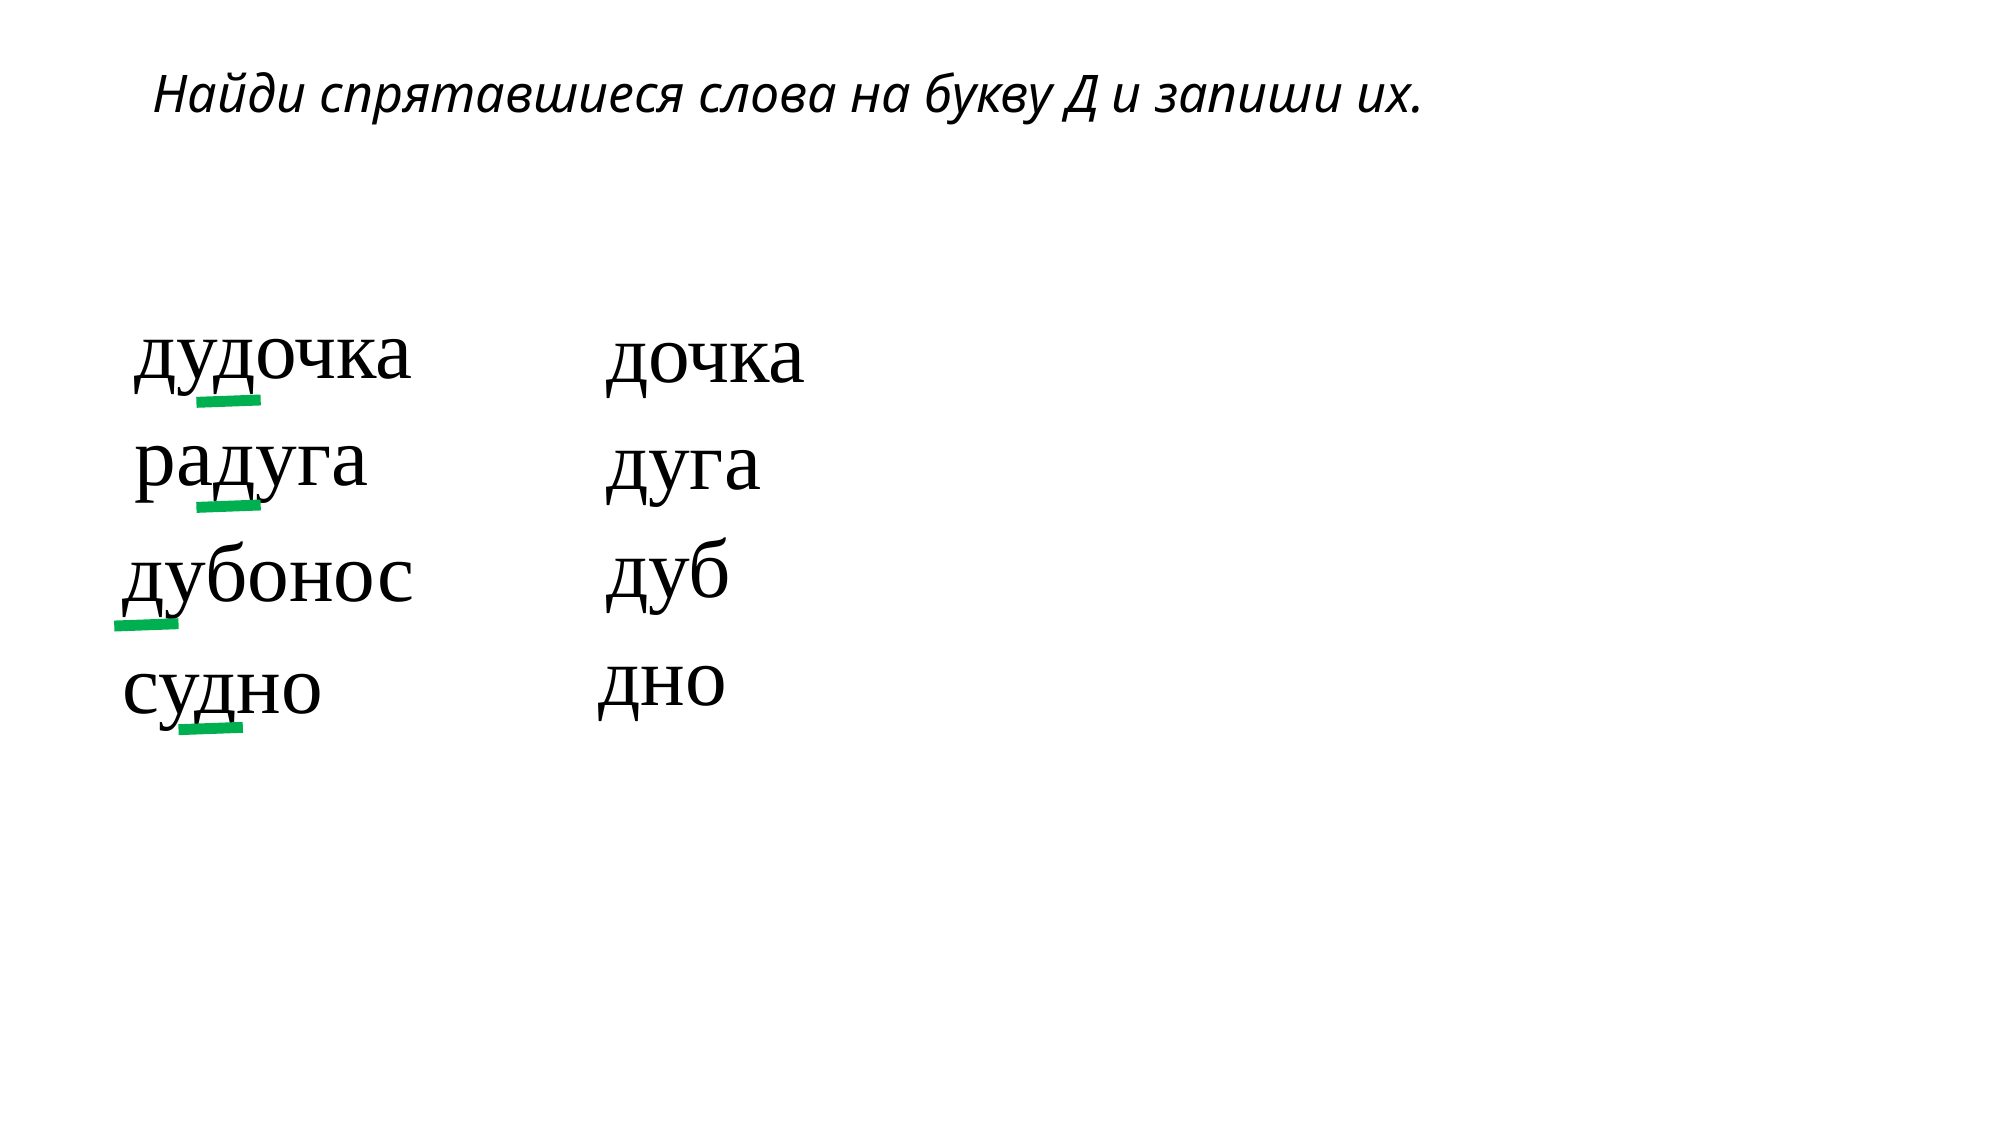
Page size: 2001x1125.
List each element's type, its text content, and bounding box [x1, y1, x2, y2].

text_box дуга [591, 409, 930, 518]
title Найди спрятавшиеся слова на букву Д и запиши их. [137, 59, 1863, 131]
text_box радуга [119, 406, 459, 519]
text_box судно [107, 635, 447, 747]
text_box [196, 399, 261, 403]
text_box дуб [591, 518, 930, 631]
text_box дочка [591, 303, 930, 409]
text_box дно [583, 626, 922, 739]
list дудочка [119, 299, 459, 406]
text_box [196, 504, 261, 508]
text_box дубонос [107, 522, 447, 635]
